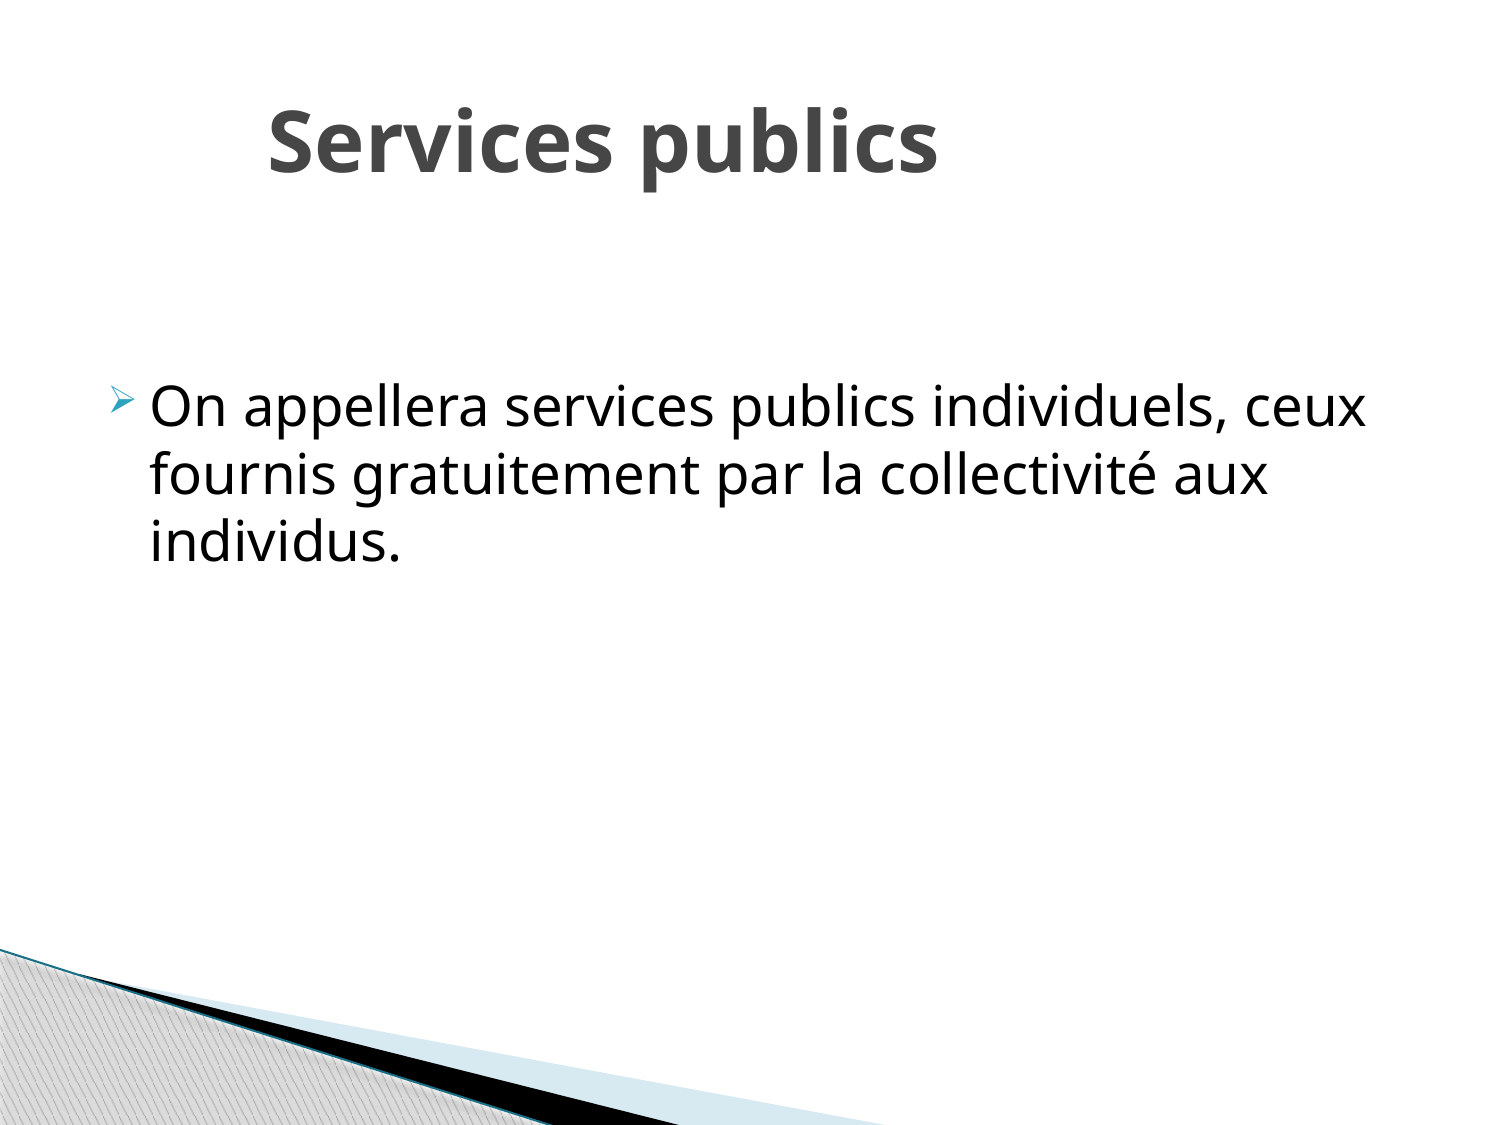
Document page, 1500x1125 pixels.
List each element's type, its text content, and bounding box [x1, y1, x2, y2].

title Services publics [75, 45, 1425, 233]
list On appellera services publics individuels, ceux fournis gratuitement par la collectivité aux individus. [75, 363, 1425, 986]
